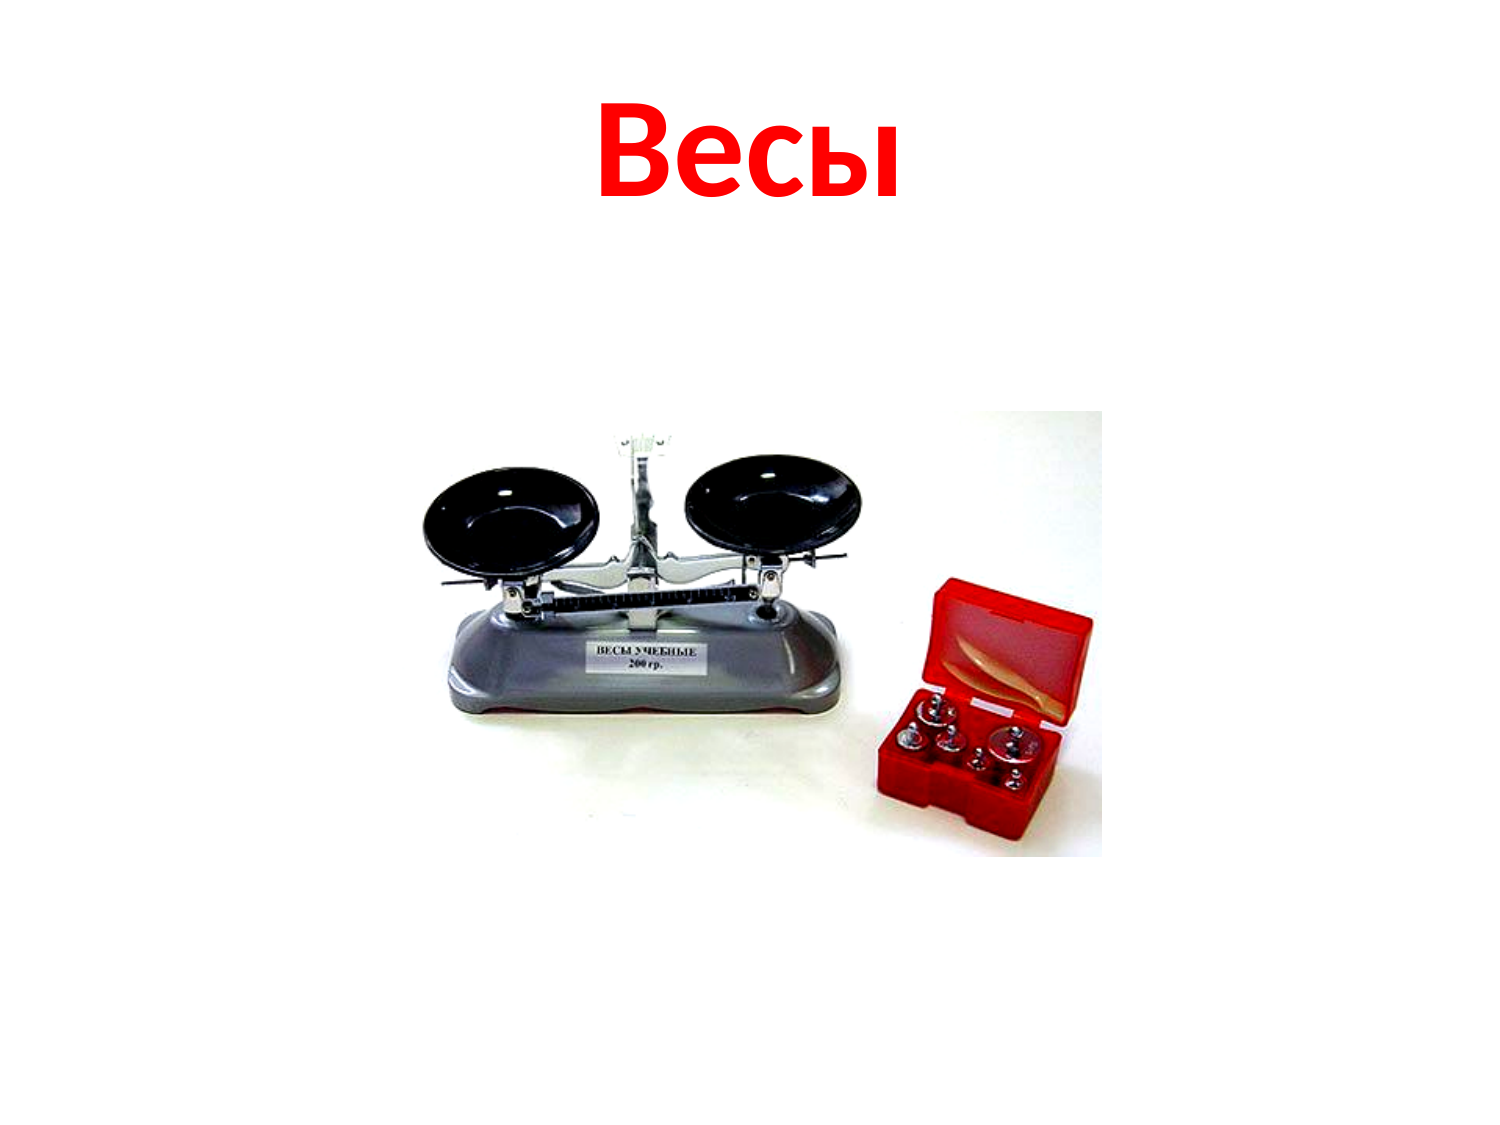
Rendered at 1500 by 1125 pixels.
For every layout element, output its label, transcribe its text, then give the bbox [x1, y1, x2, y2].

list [397, 410, 1102, 857]
title Весы [75, 45, 1425, 233]
